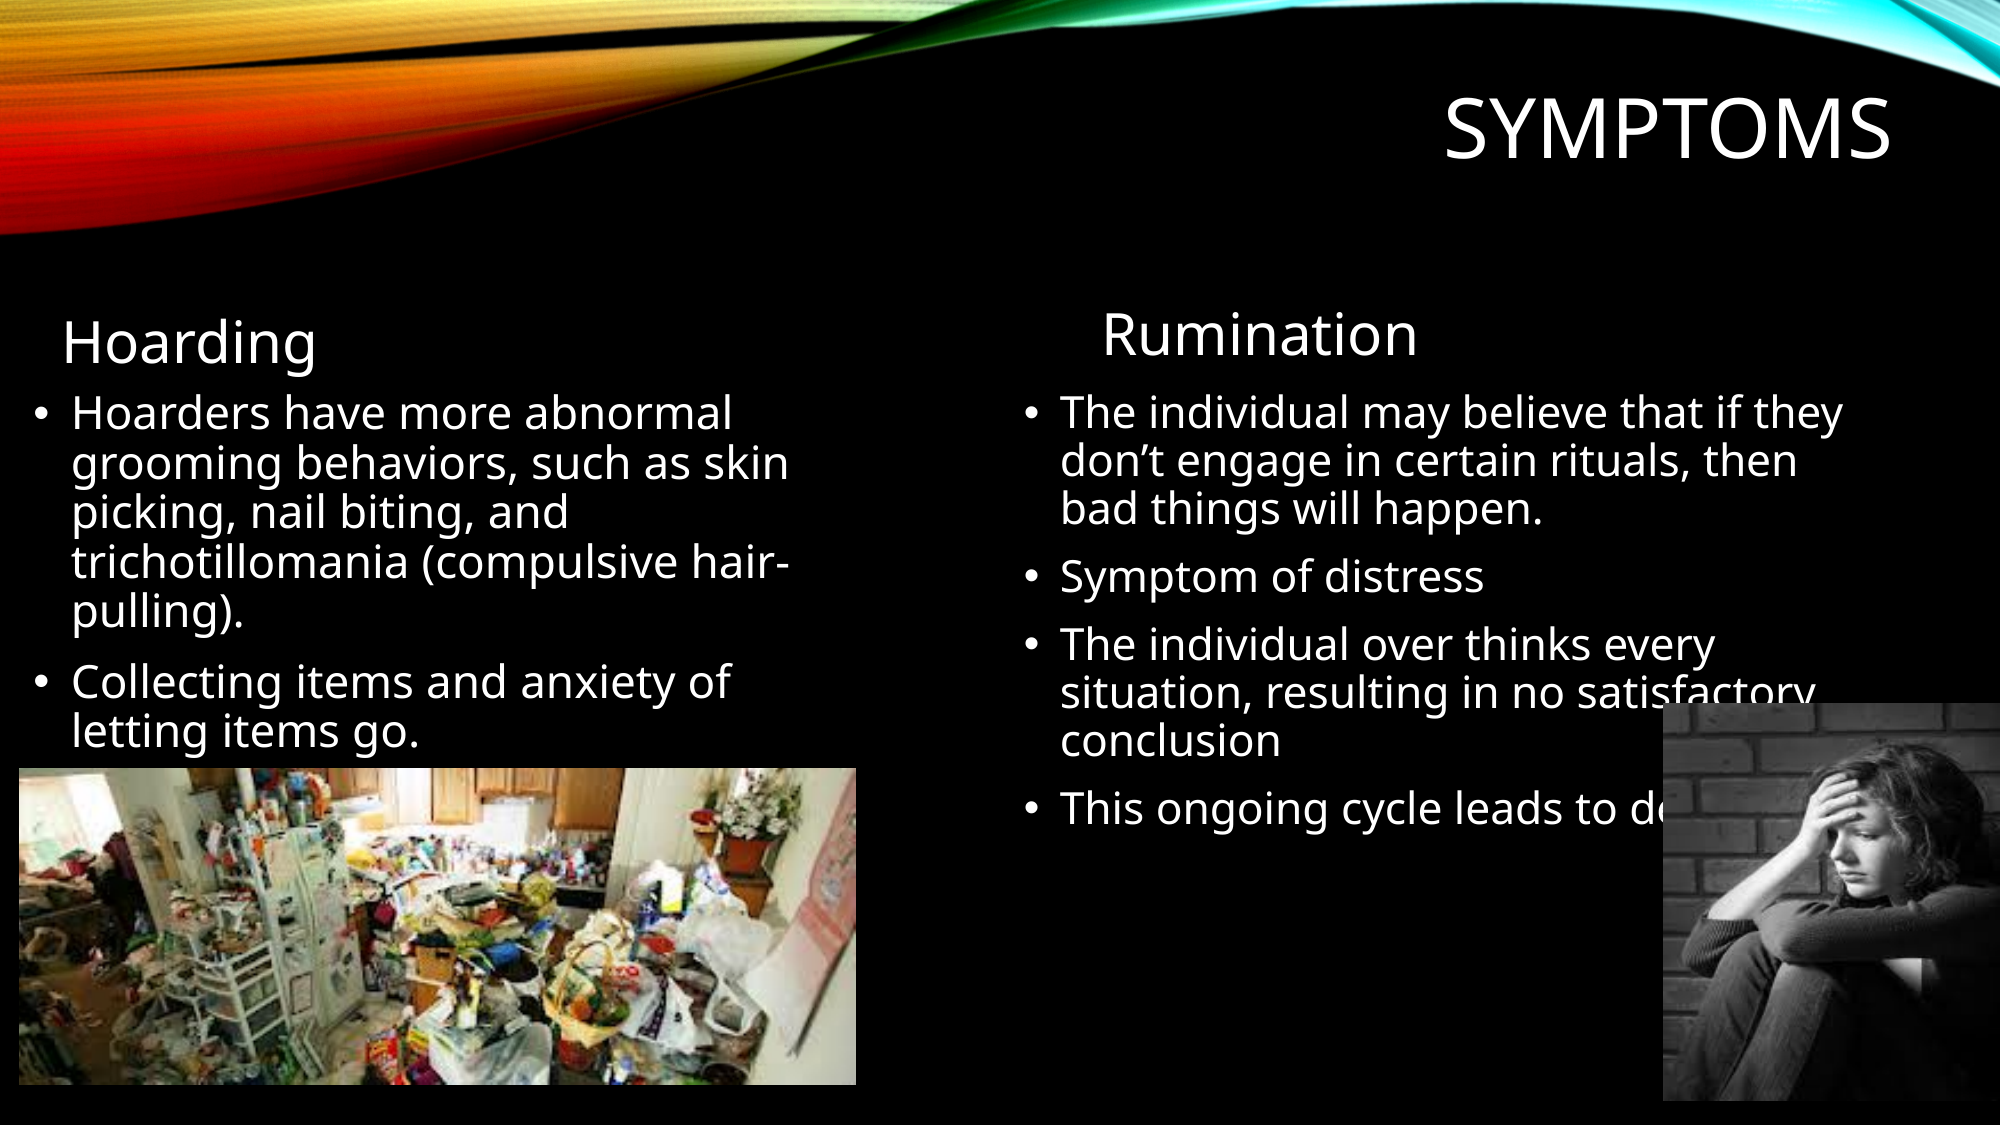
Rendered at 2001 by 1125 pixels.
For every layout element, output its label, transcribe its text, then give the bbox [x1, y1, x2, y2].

picture [18, 768, 856, 1085]
list The individual may believe that if they don’t engage in certain rituals, then bad things will happen. Symptom of distress The individual over thinks every situation, resulting in no satisfactory conclusion This ongoing cycle leads to depression [1008, 383, 1884, 890]
title Symptoms [517, 24, 1930, 238]
list Hoarders have more abnormal grooming behaviors, such as skin picking, nail biting, and trichotillomania (compulsive hair-pulling). Collecting items and anxiety of letting items go. [18, 383, 890, 783]
list Rumination [1086, 240, 1925, 377]
list Hoarding [46, 248, 880, 383]
picture [0, 0, 2000, 237]
picture [1663, 703, 2000, 1101]
